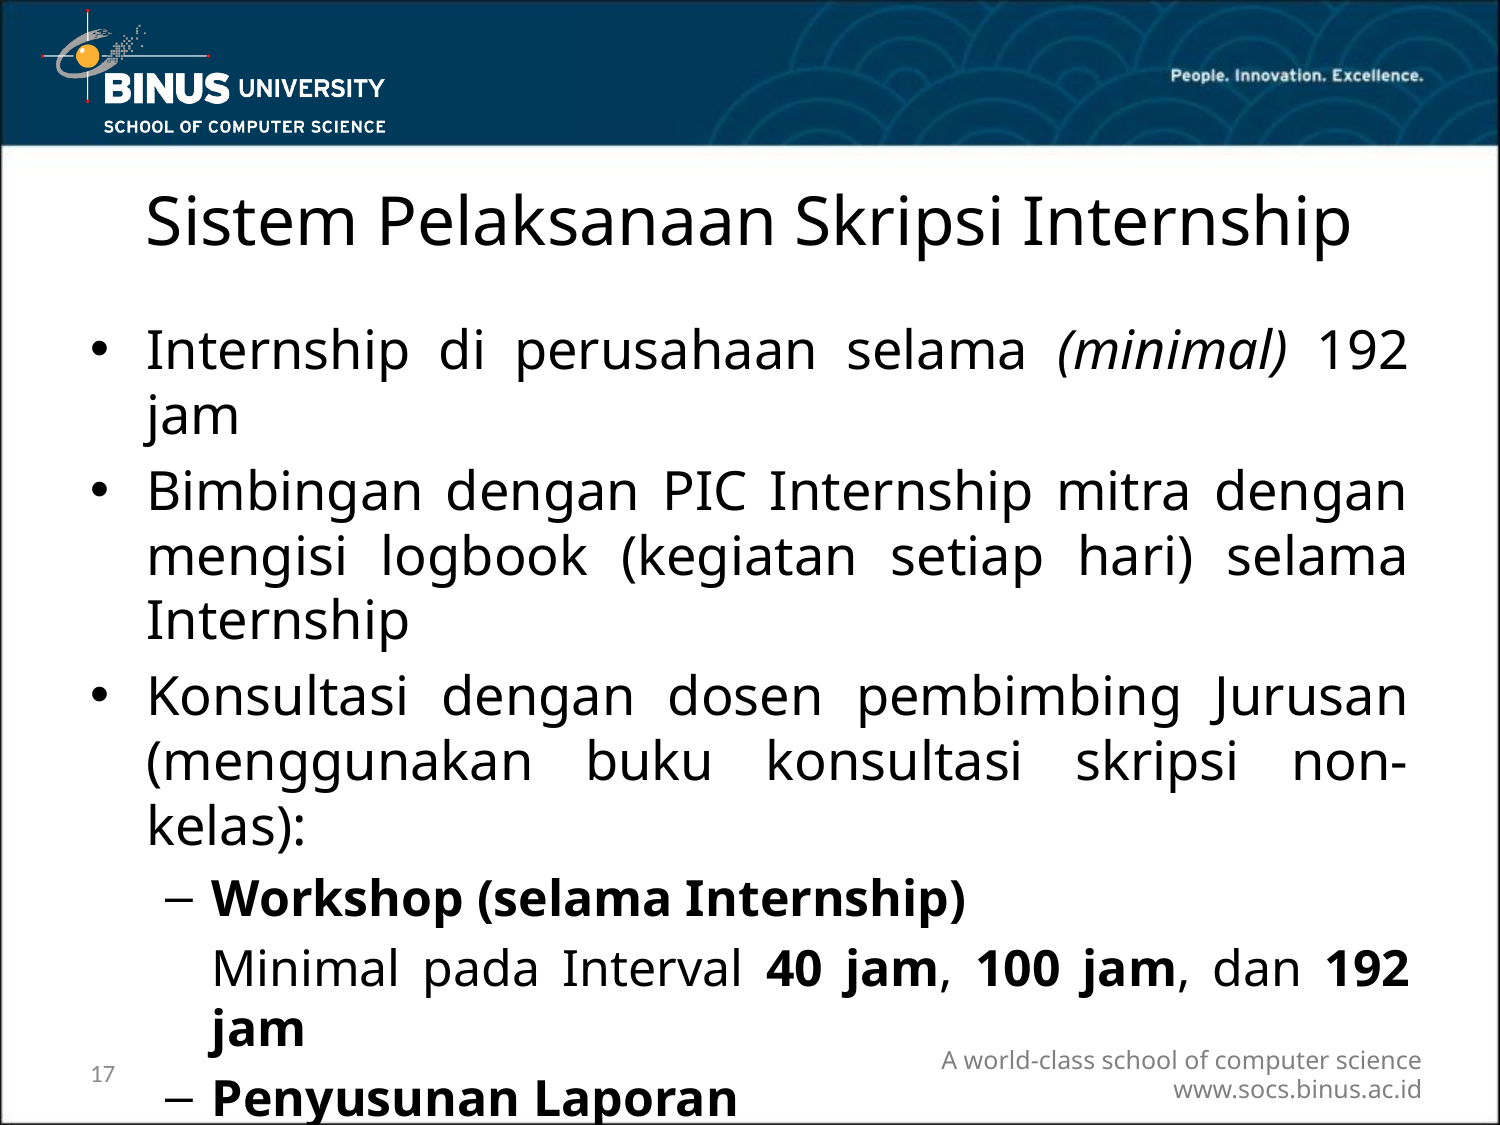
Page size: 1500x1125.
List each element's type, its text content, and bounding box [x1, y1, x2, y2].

title Sistem Pelaksanaan Skripsi Internship [75, 149, 1425, 288]
picture [0, 0, 1500, 1125]
list Internship di perusahaan selama (minimal) 192 jam Bimbingan dengan PIC Internship mitra dengan mengisi logbook (kegiatan setiap hari) selama Internship Konsultasi dengan dosen pembimbing Jurusan (menggunakan buku konsultasi skripsi non-kelas): Workshop (selama Internship) Minimal pada Interval 40 jam, 100 jam, dan 192 jam Penyusunan Laporan Minimal 10x pertemuan setelah menyelesaikan Internship [75, 307, 1425, 1013]
slide_number 17 [75, 1042, 425, 1103]
